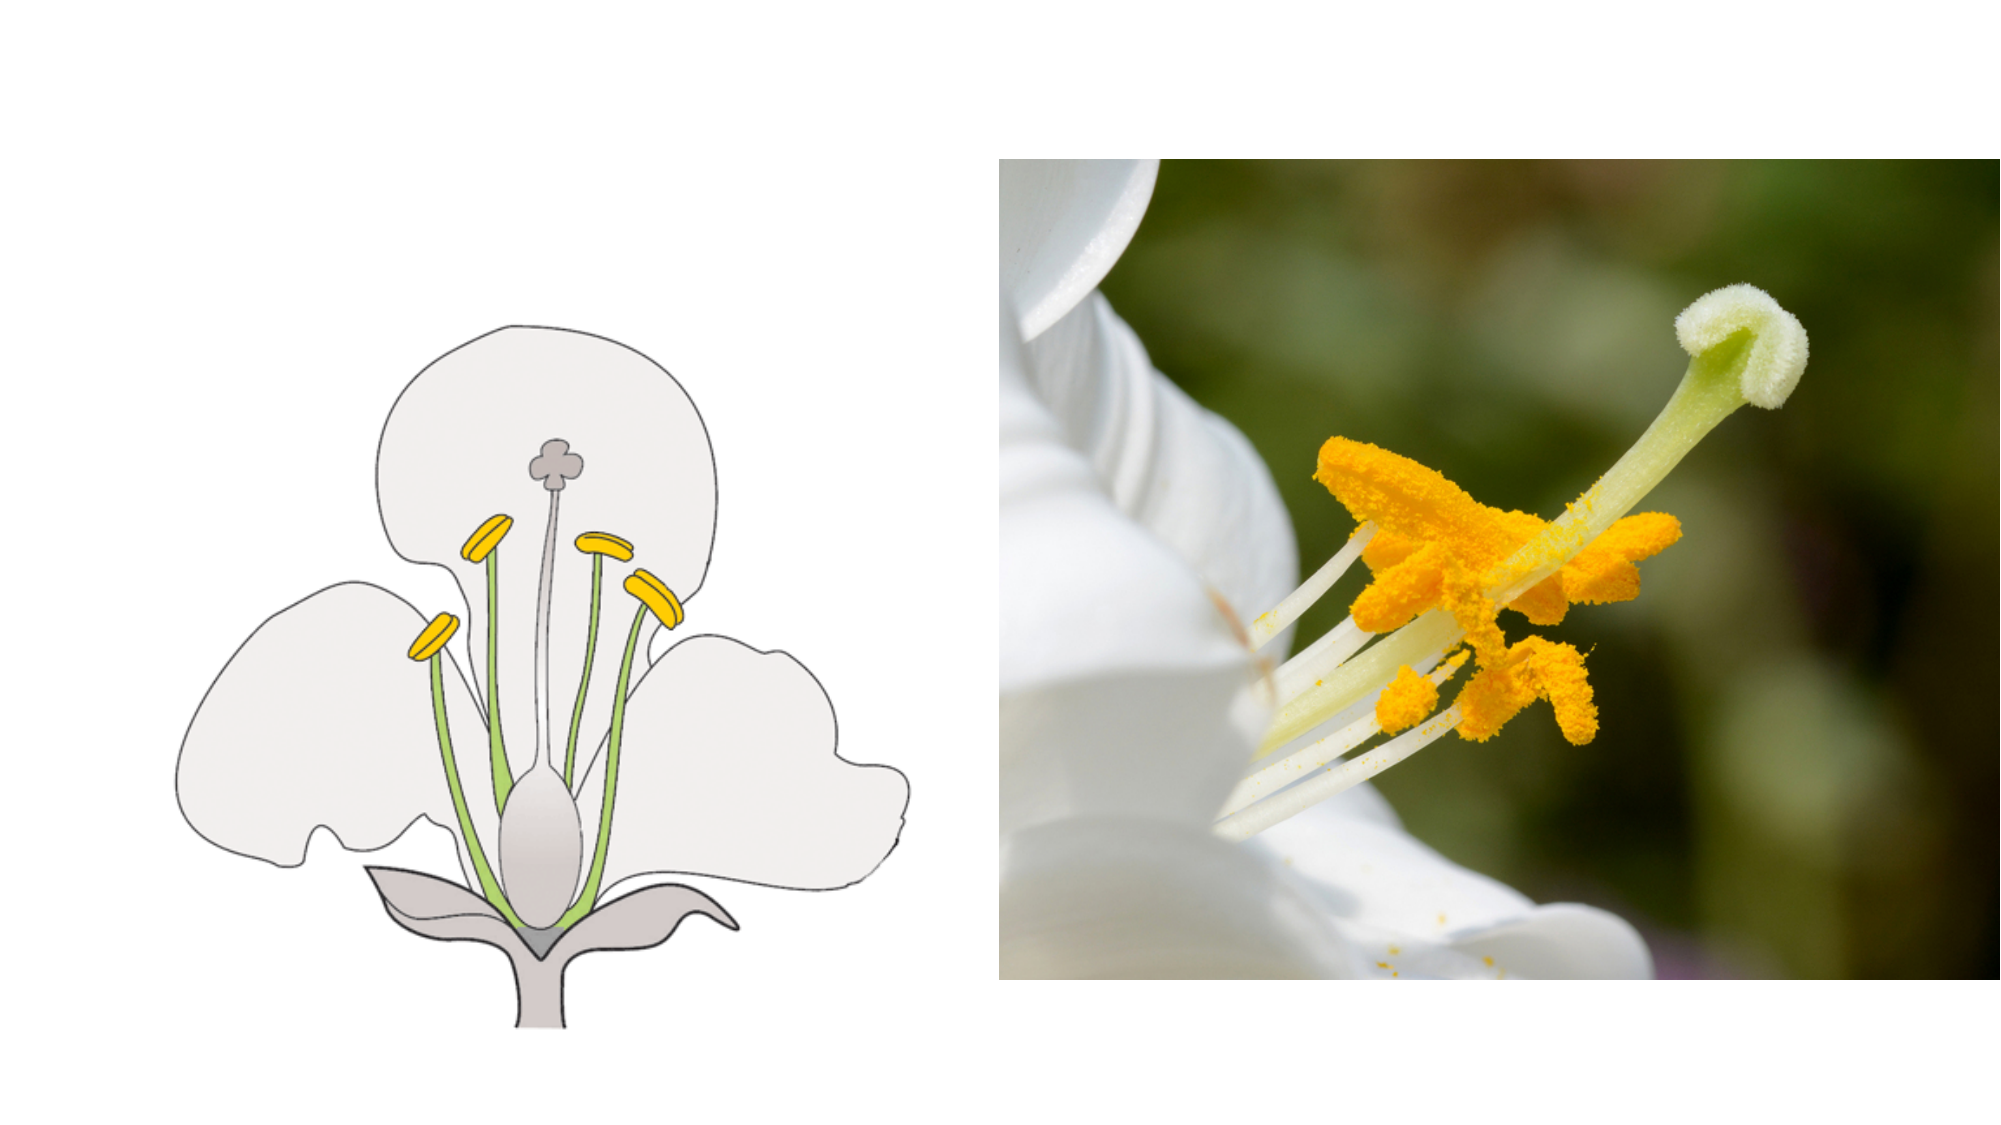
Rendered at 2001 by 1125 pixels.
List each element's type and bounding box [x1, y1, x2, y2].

picture [136, 159, 2000, 1040]
